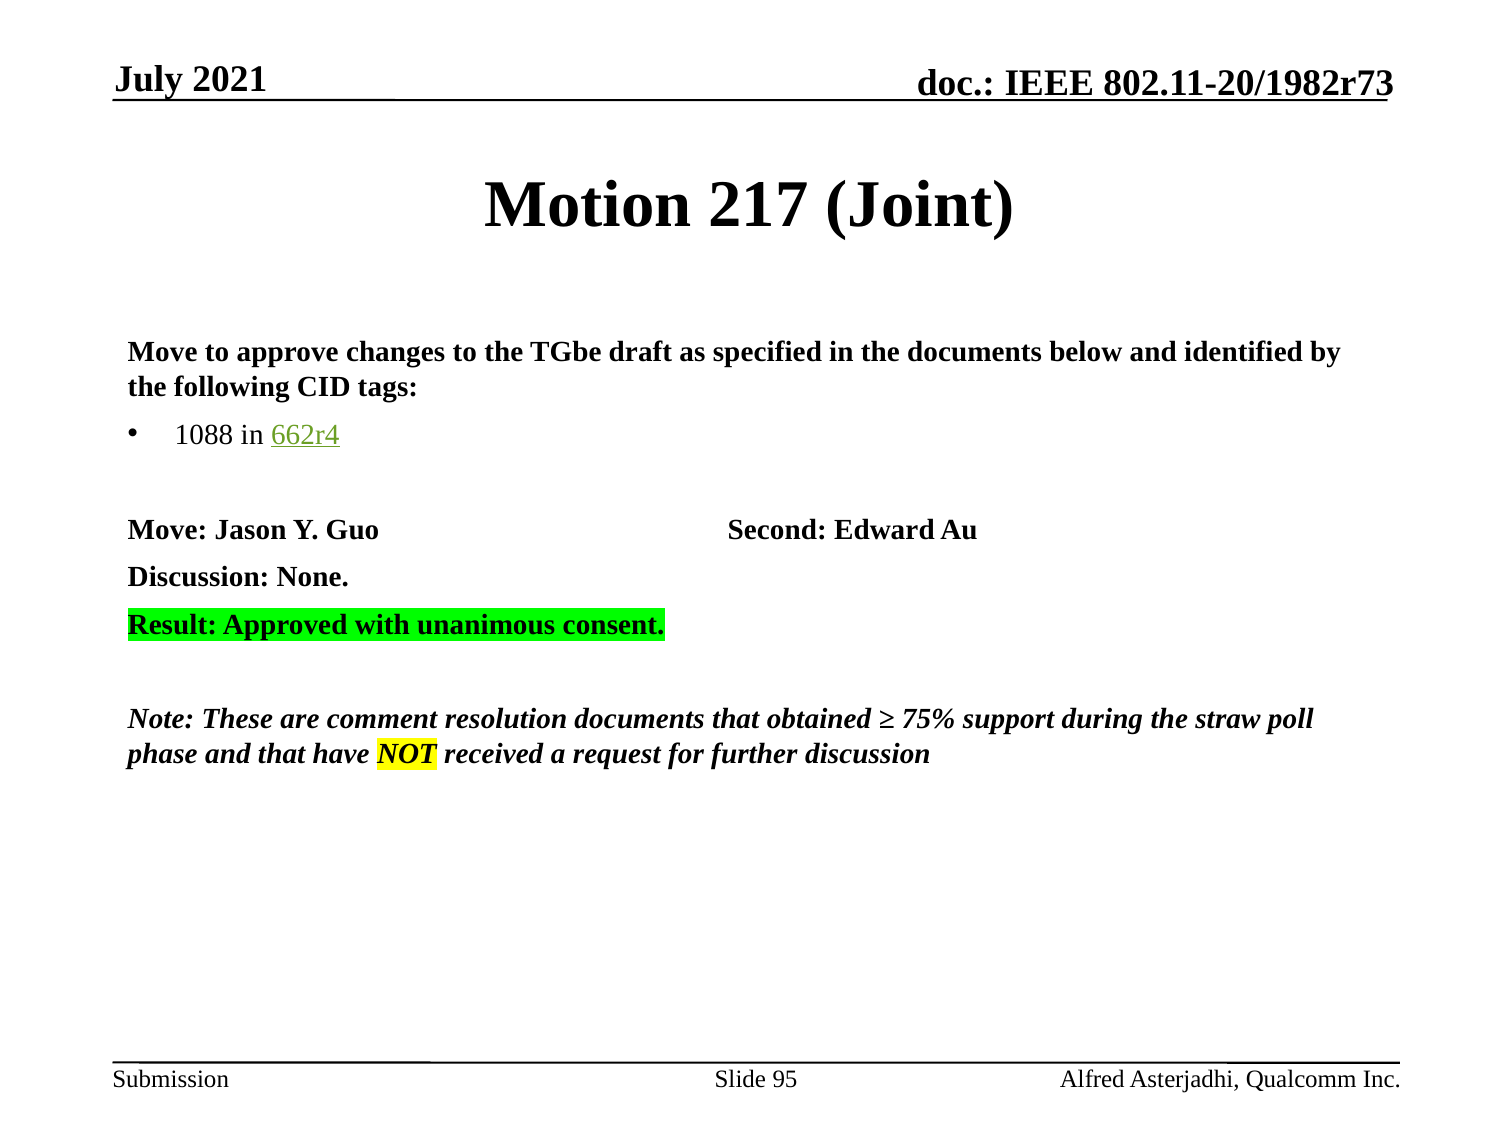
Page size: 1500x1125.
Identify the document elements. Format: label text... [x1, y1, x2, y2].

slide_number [114, 54, 423, 100]
slide_number Slide 95 [712, 1061, 800, 1123]
footer Alfred Asterjadhi, Qualcomm Inc. [878, 1061, 1402, 1093]
list Move to approve changes to the TGbe draft as specified in the documents below and identified by the following CID tags: 1088 in 662r4 Move: Jason Y. Guo Second: Edward Au Discussion: None. Result: Approved with unanimous consent. Note: These are comment resolution documents that obtained ≥ 75% support during the straw poll phase and that have NOT received a request for further discussion [112, 324, 1388, 1063]
title Motion 217 (Joint) [112, 112, 1388, 288]
